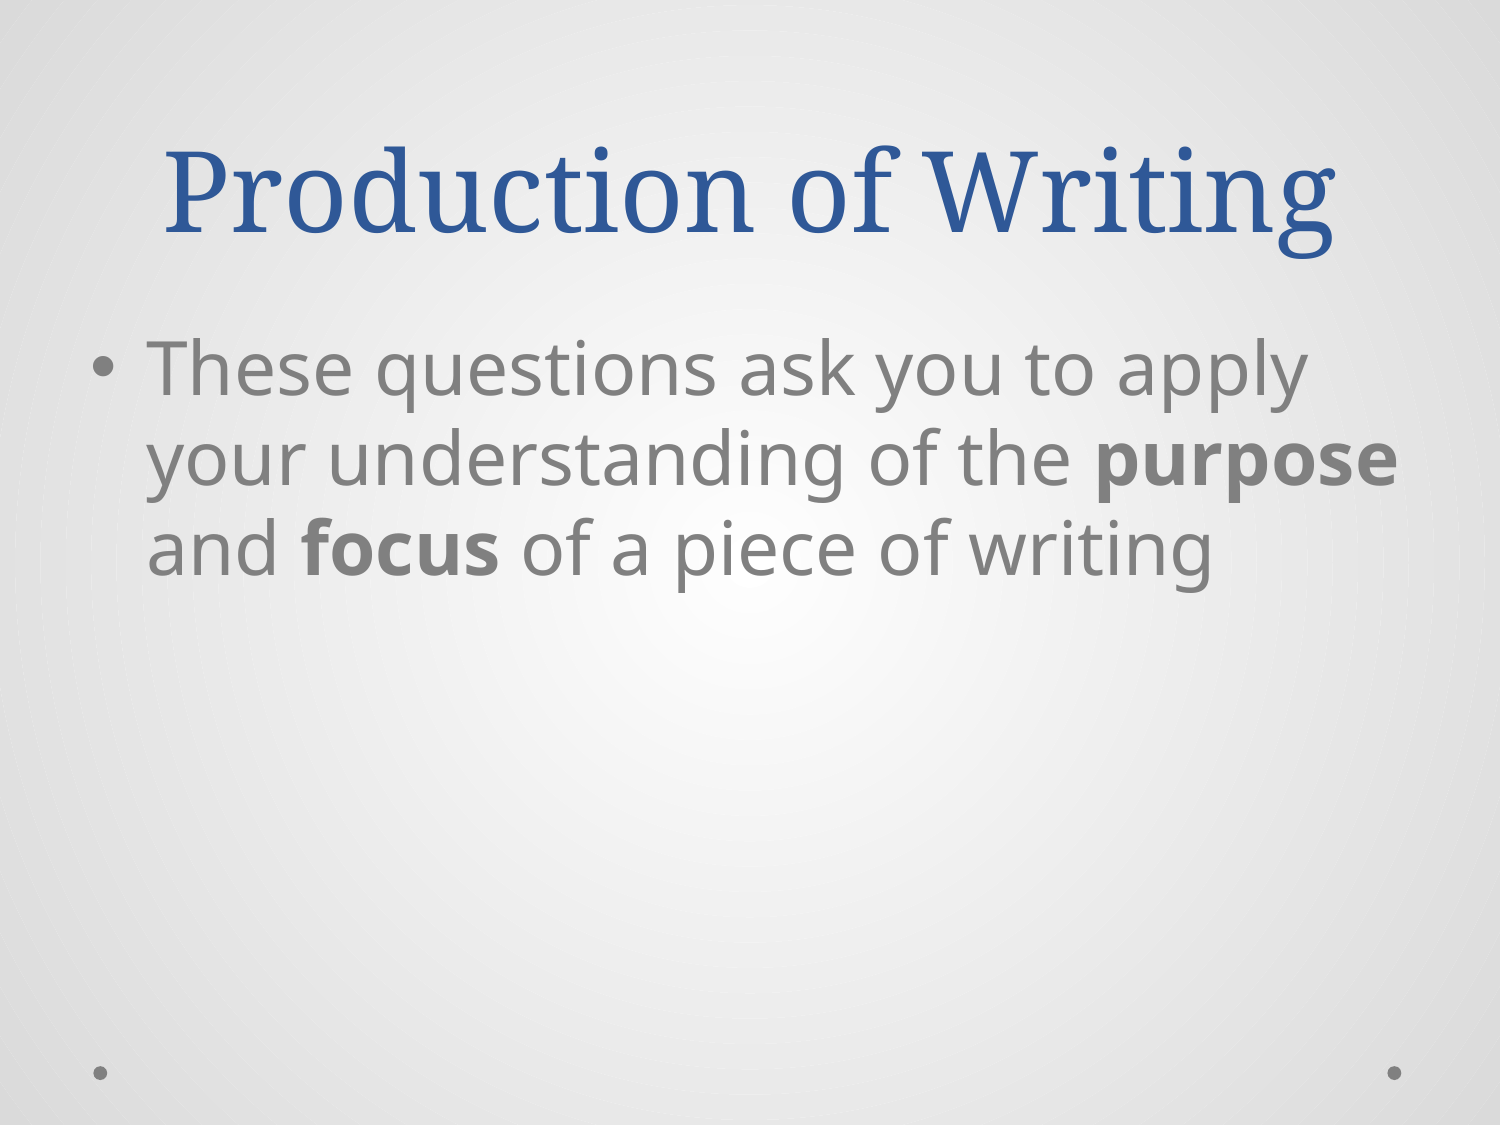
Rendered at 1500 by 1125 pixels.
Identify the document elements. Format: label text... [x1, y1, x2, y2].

list These questions ask you to apply your understanding of the purpose and focus of a piece of writing [75, 312, 1425, 1030]
title Production of Writing [75, 0, 1425, 263]
